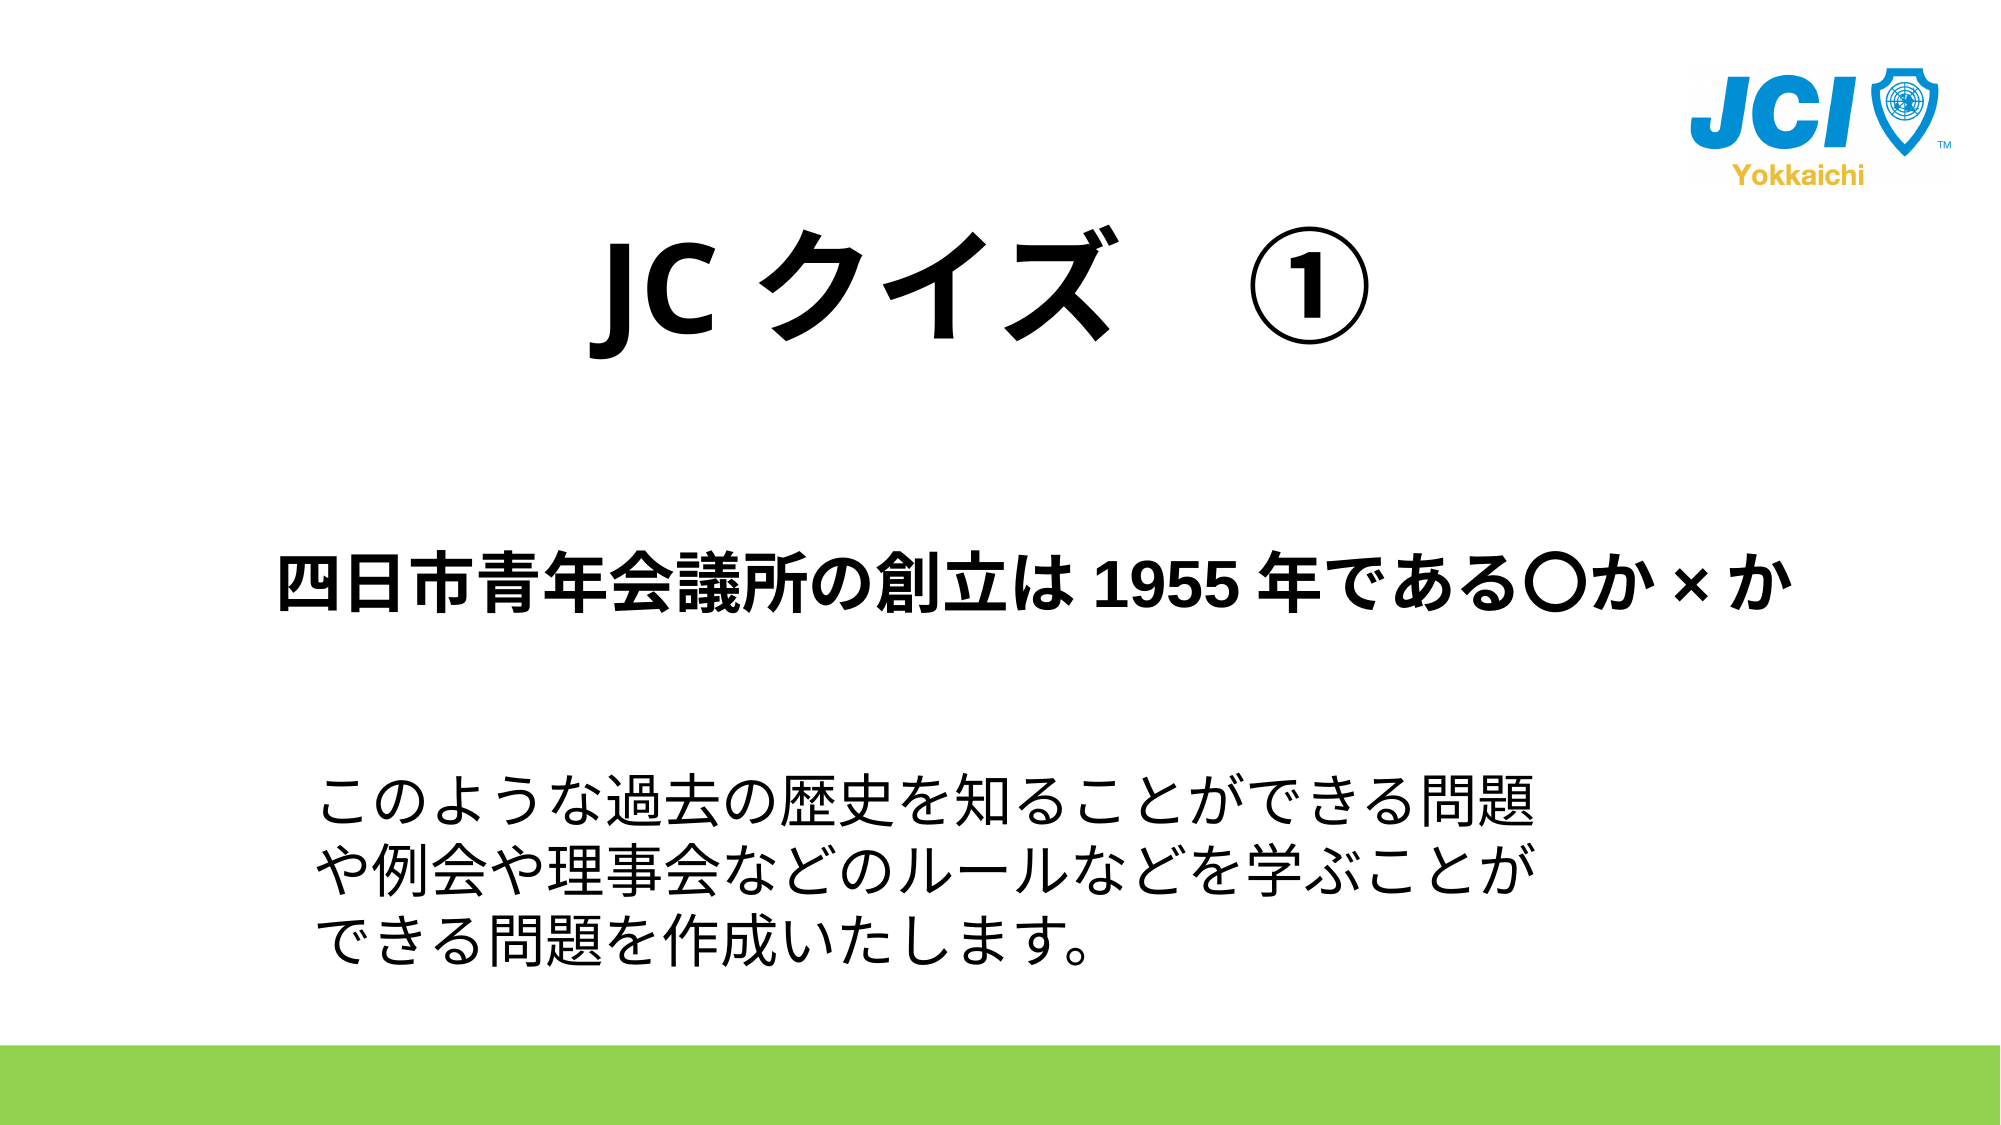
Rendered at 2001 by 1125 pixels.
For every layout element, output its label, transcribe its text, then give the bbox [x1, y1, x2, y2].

text_box このような過去の歴史を知ることができる問題や例会や理事会などのルールなどを学ぶことができる問題を作成いたします。 [298, 757, 1590, 982]
text_box JCクイズ ① [584, 201, 1388, 366]
text_box 四日市青年会議所の創立は1955年である〇か×か [260, 533, 1834, 628]
picture [1687, 67, 1954, 187]
